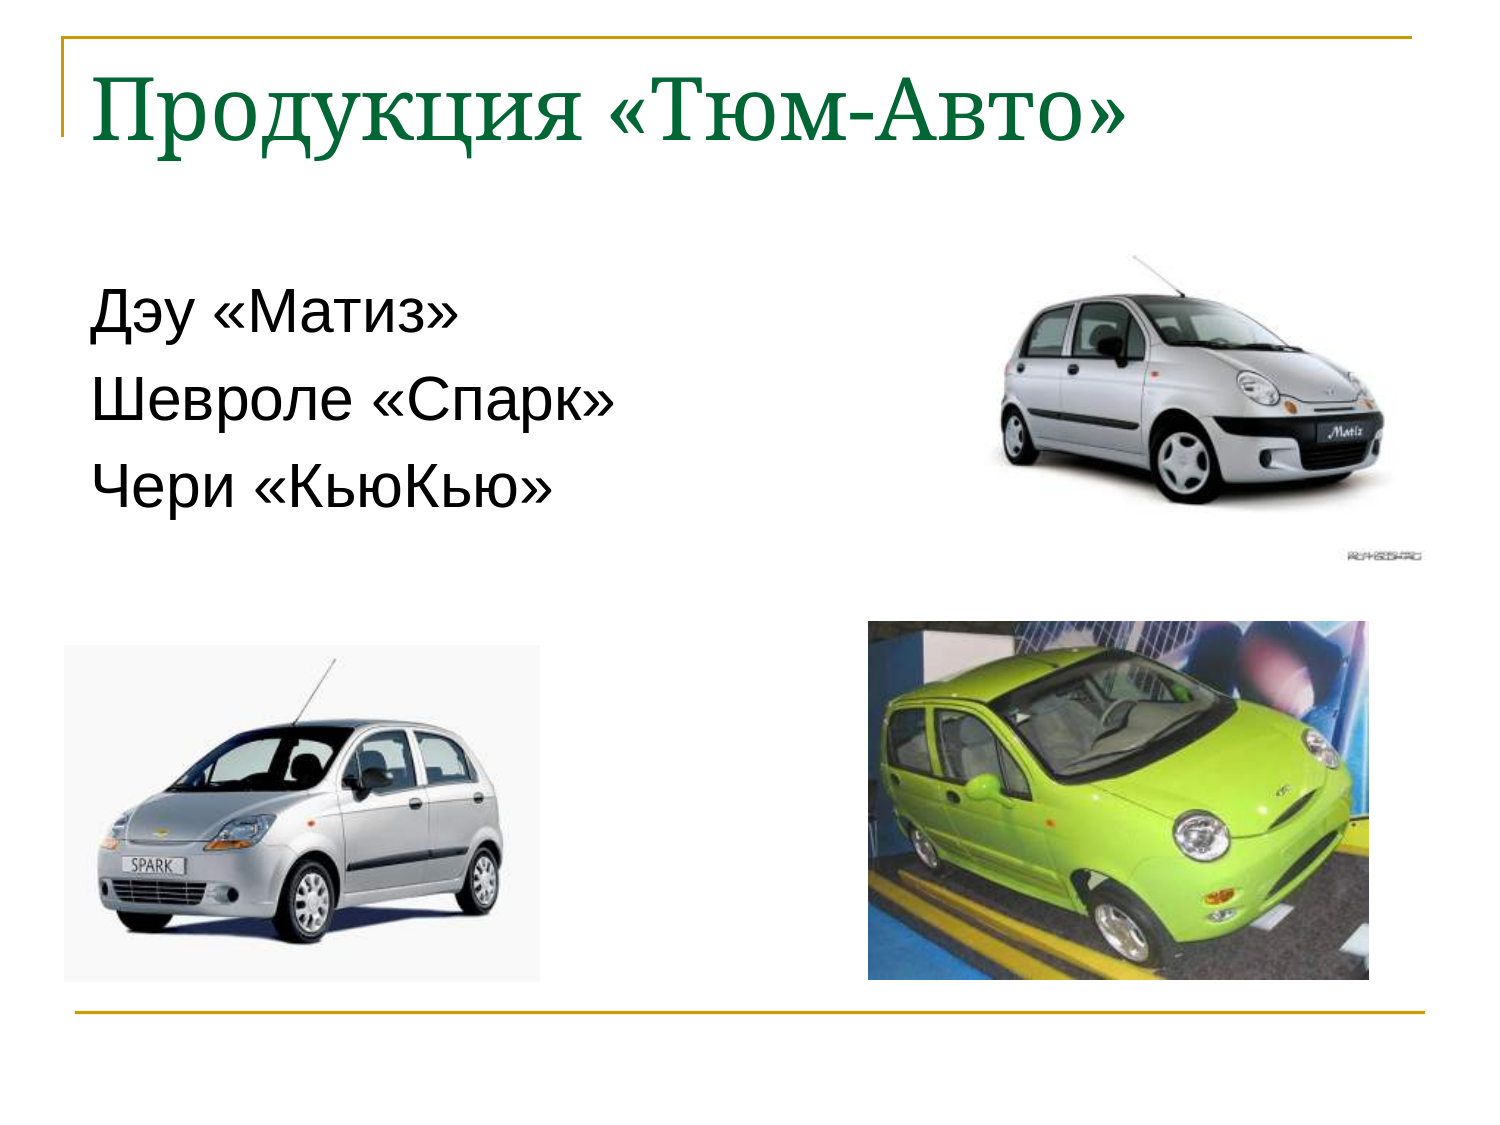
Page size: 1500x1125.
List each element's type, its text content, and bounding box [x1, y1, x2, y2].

picture [867, 621, 1369, 981]
title Продукция «Тюм-Авто» [74, 45, 1426, 233]
list Дэу «Матиз» Шевроле «Спарк» Чери «КьюКью» [74, 262, 1426, 1006]
picture [64, 645, 541, 982]
picture [950, 207, 1426, 565]
